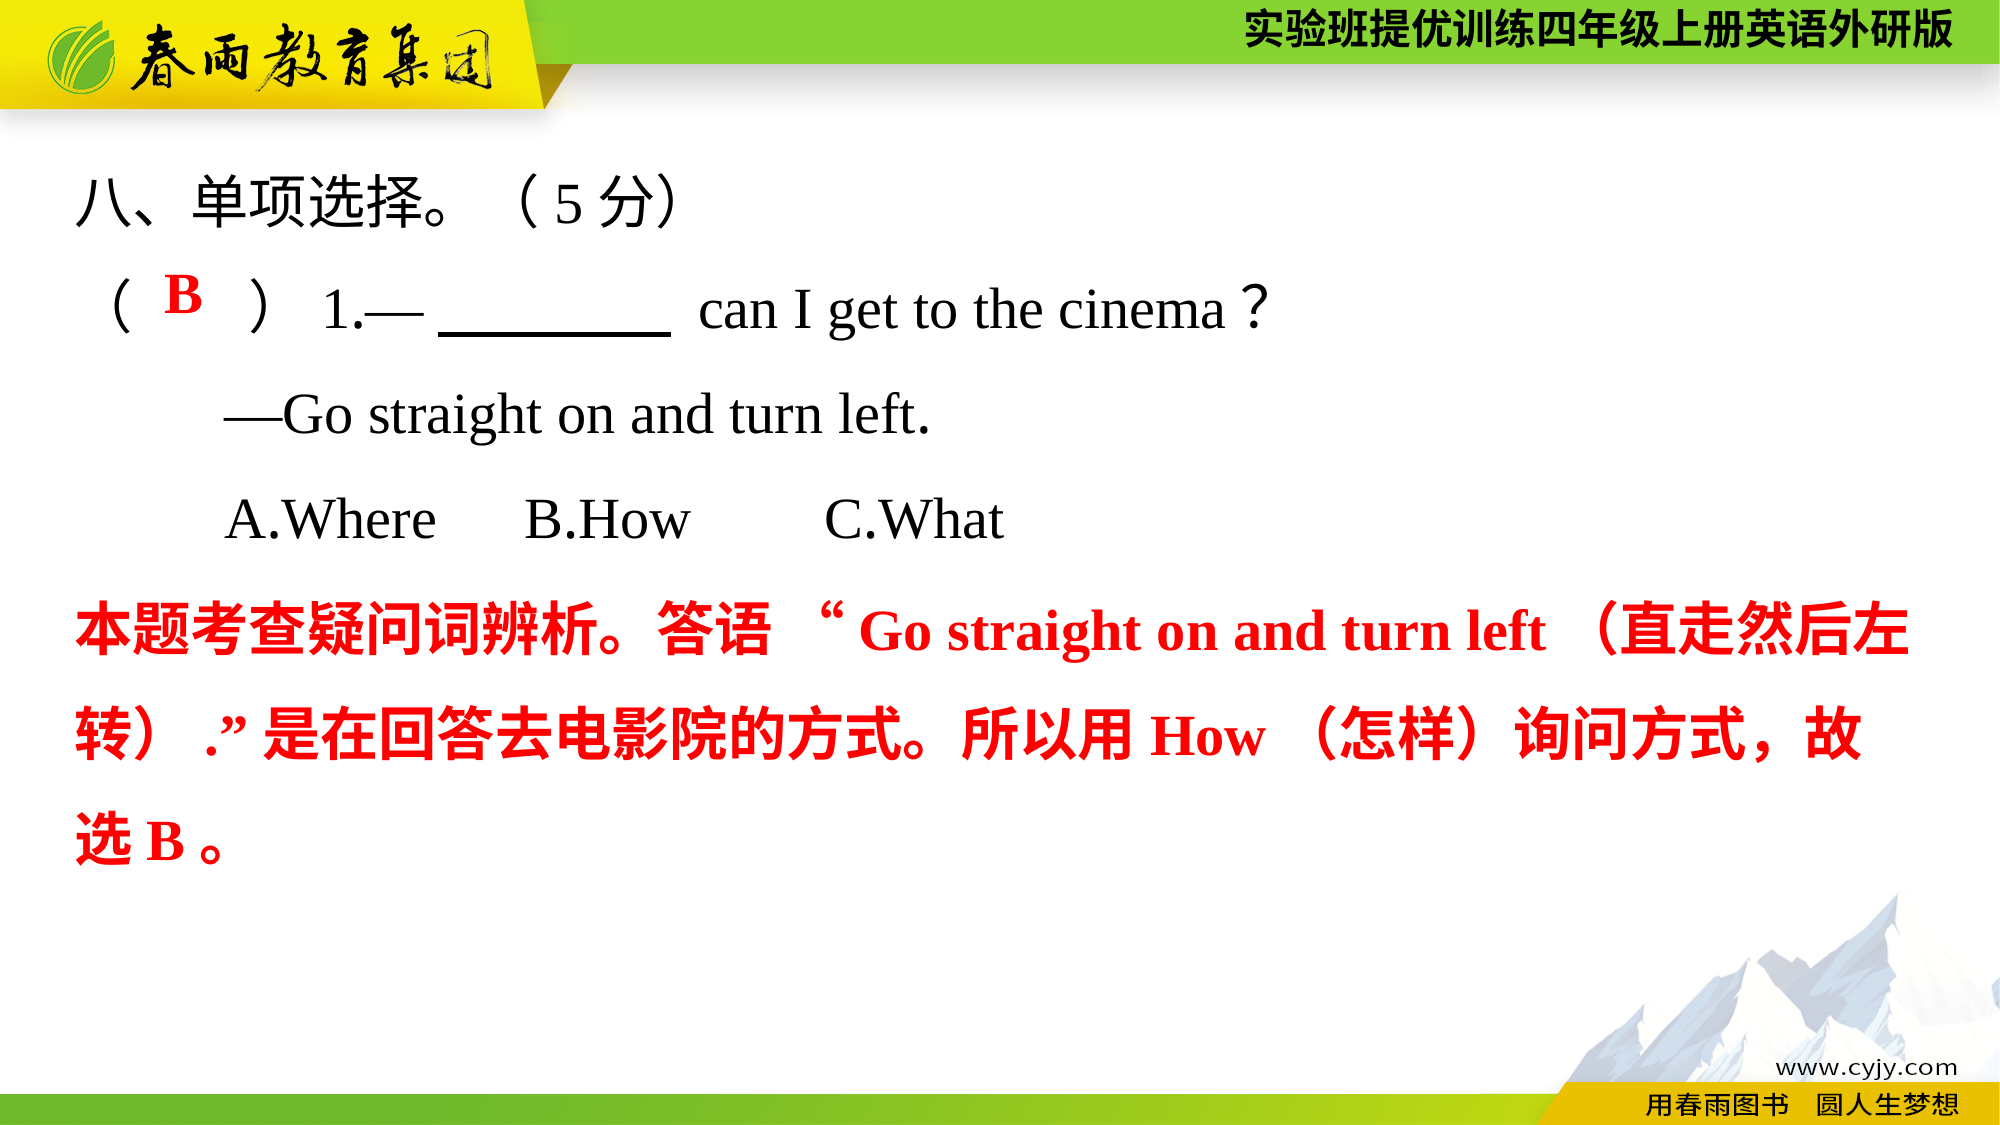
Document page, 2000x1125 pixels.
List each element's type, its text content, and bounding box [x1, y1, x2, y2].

text_box B [149, 247, 219, 333]
list 八、单项选择。（5分） （ ）1.— can I get to the cinema？ —Go straight on and turn left. A.Where B.How C.What [59, 122, 1944, 549]
picture [0, 0, 2000, 1125]
text_box 本题考查疑问词辨析。答语 “Go straight on and turn left（直走然后左转）.”是在回答去电影院的方式。所以用How（怎样）询问方式，故 选B。 [59, 549, 1944, 880]
